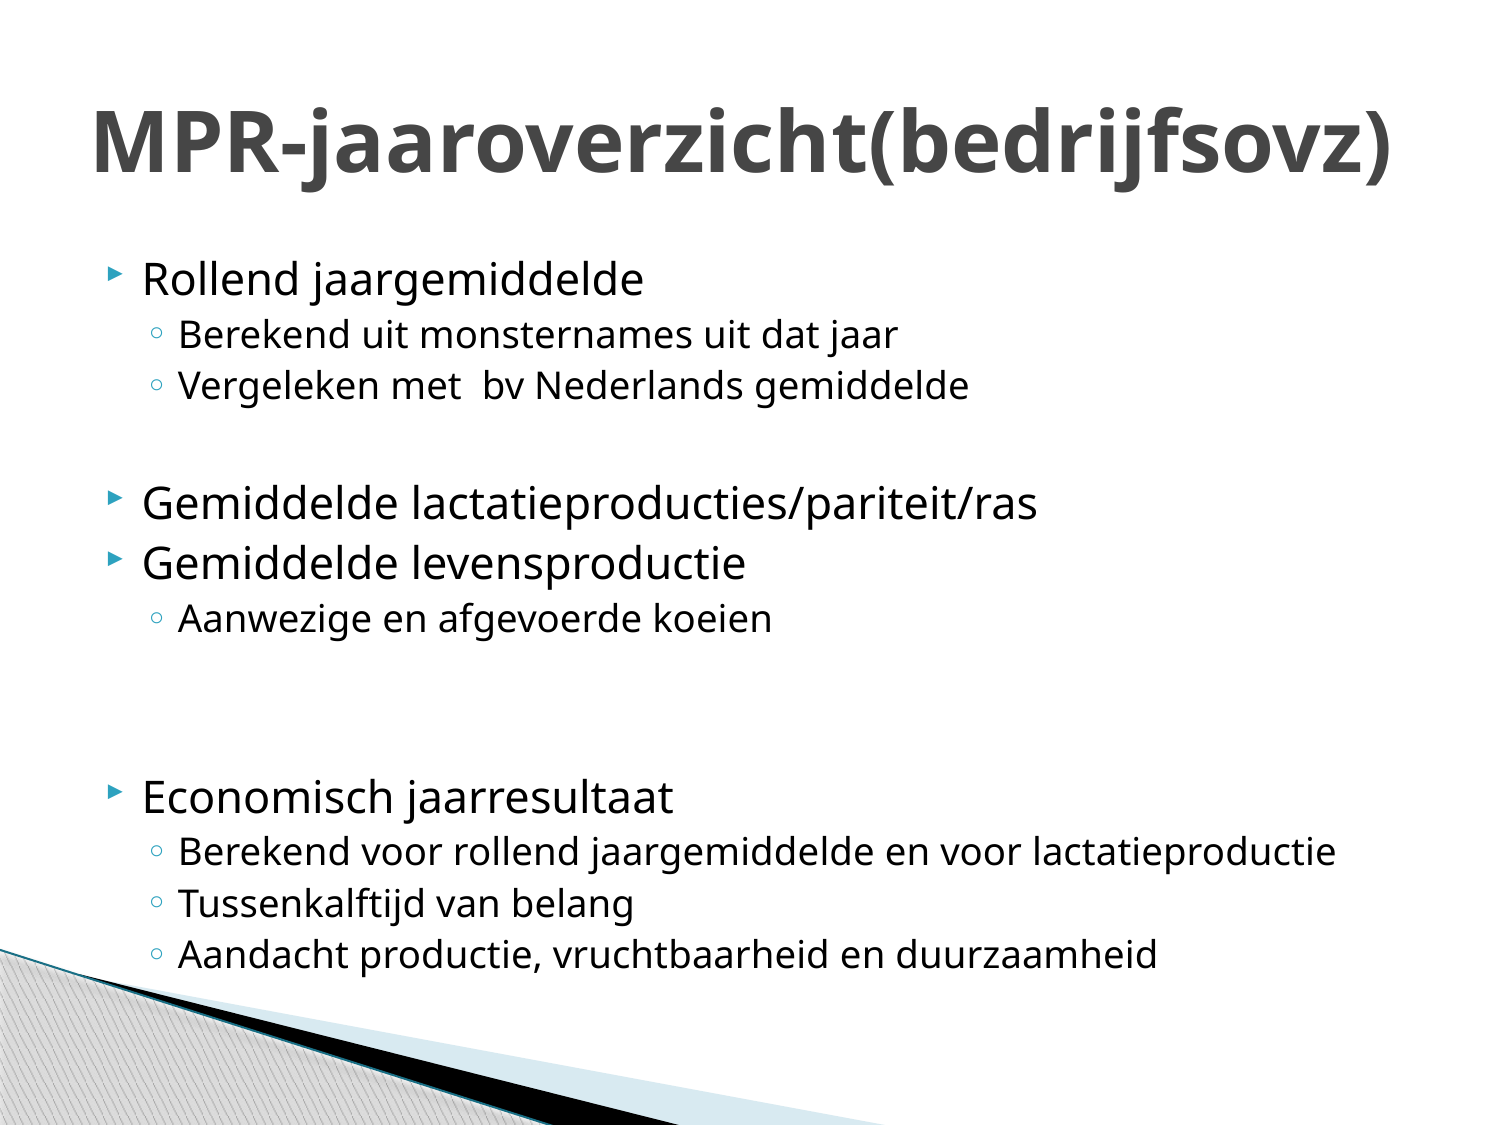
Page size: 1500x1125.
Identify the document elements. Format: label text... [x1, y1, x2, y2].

list Rollend jaargemiddelde Berekend uit monsternames uit dat jaar Vergeleken met bv Nederlands gemiddelde Gemiddelde lactatieproducties/pariteit/ras Gemiddelde levensproductie Aanwezige en afgevoerde koeien Economisch jaarresultaat Berekend voor rollend jaargemiddelde en voor lactatieproductie Tussenkalftijd van belang Aandacht productie, vruchtbaarheid en duurzaamheid [75, 243, 1425, 986]
title MPR-jaaroverzicht(bedrijfsovz) [75, 45, 1425, 233]
